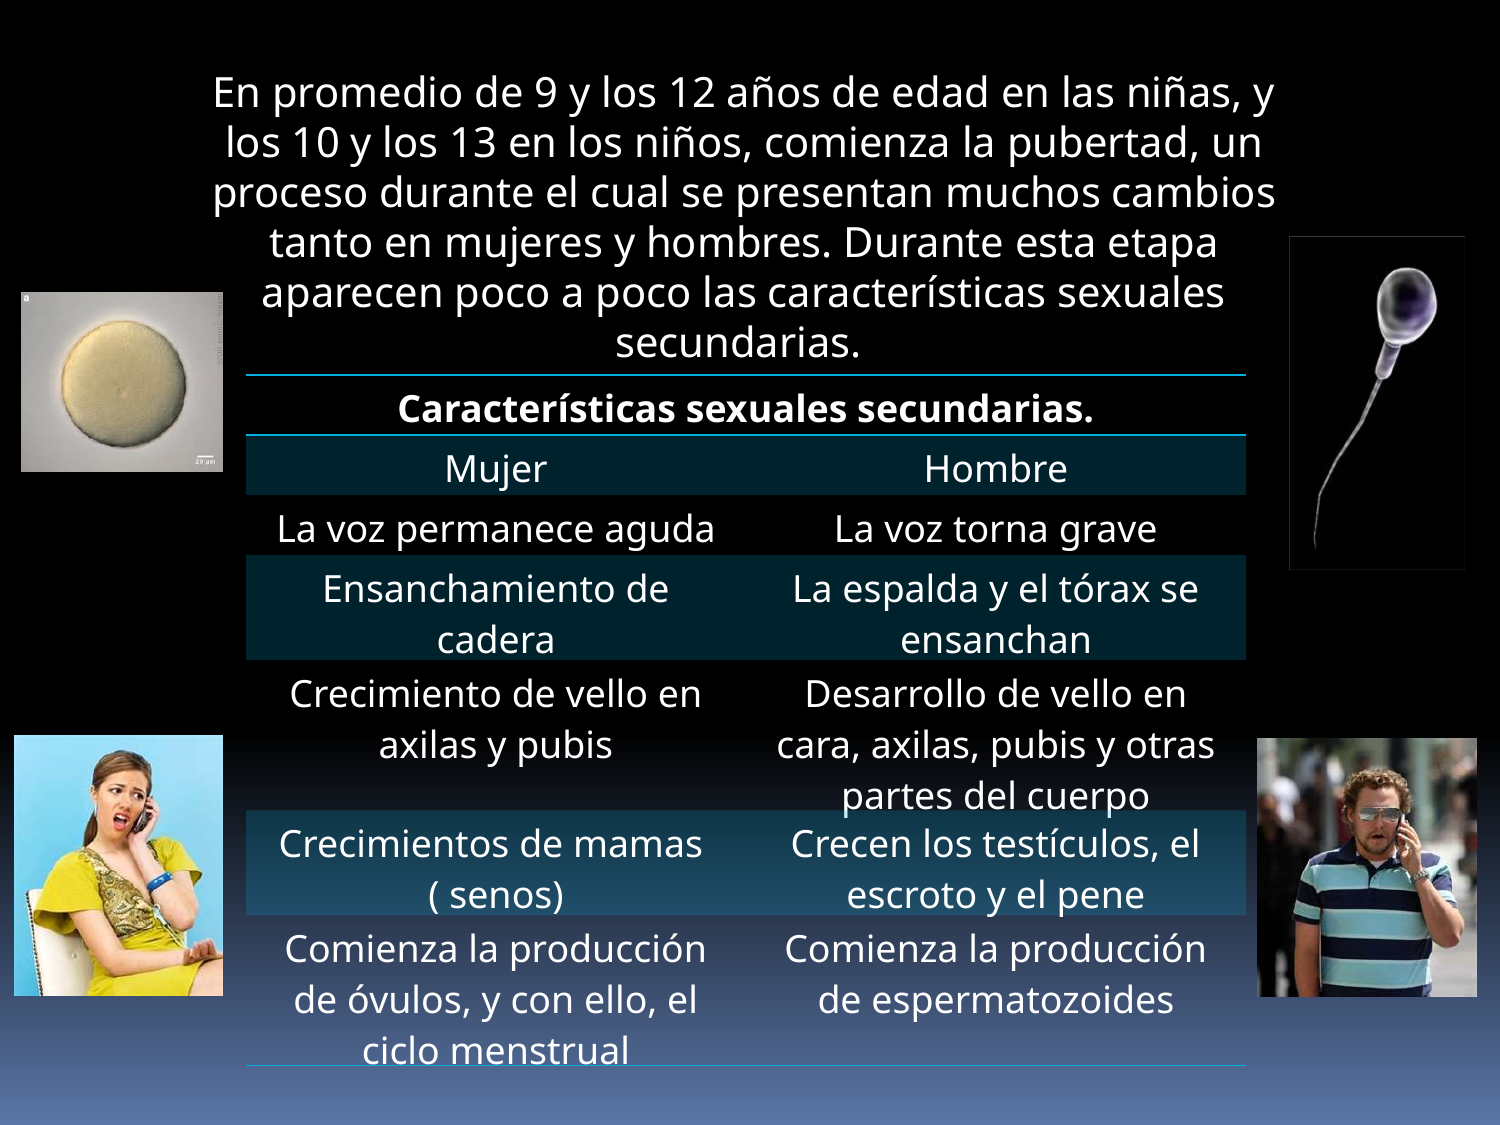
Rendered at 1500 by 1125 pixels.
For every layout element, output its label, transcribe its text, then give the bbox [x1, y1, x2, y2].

table_cell Mujer [246, 436, 746, 495]
table_cell Ensanchamiento de cadera [246, 555, 746, 660]
table_cell La voz permanece aguda [246, 495, 746, 555]
table_cell Crecen los testículos, el escroto y el pene [746, 810, 1246, 915]
table_cell Comienza la producción de óvulos, y con ello, el ciclo menstrual [246, 915, 746, 1065]
table_cell La voz torna grave [746, 495, 1246, 555]
picture [1290, 237, 1465, 307]
table_cell La espalda y el tórax se ensanchan [746, 555, 1246, 660]
table_header Características sexuales secundarias. [246, 376, 1201, 434]
table_cell Comienza la producción de espermatozoides [746, 915, 1246, 1065]
picture [1290, 499, 1465, 570]
picture [14, 735, 223, 997]
table_cell Desarrollo de vello en cara, axilas, pubis y otras partes del cuerpo [746, 660, 1246, 810]
text_box En promedio de 9 y los 12 años de edad en las niñas, y los 10 y los 13 en los niños, comienza la pubertad, un proceso durante el cual se presentan muchos cambios tanto en mujeres y hombres. Durante esta etapa aparecen poco a poco las características sexuales secundarias. [187, 58, 1301, 374]
picture [21, 292, 224, 473]
table_cell Crecimientos de mamas ( senos) [246, 810, 746, 915]
picture [1209, 314, 1500, 492]
table_cell Hombre [746, 436, 1201, 495]
picture [1256, 737, 1477, 997]
table_cell Crecimiento de vello en axilas y pubis [246, 660, 746, 810]
